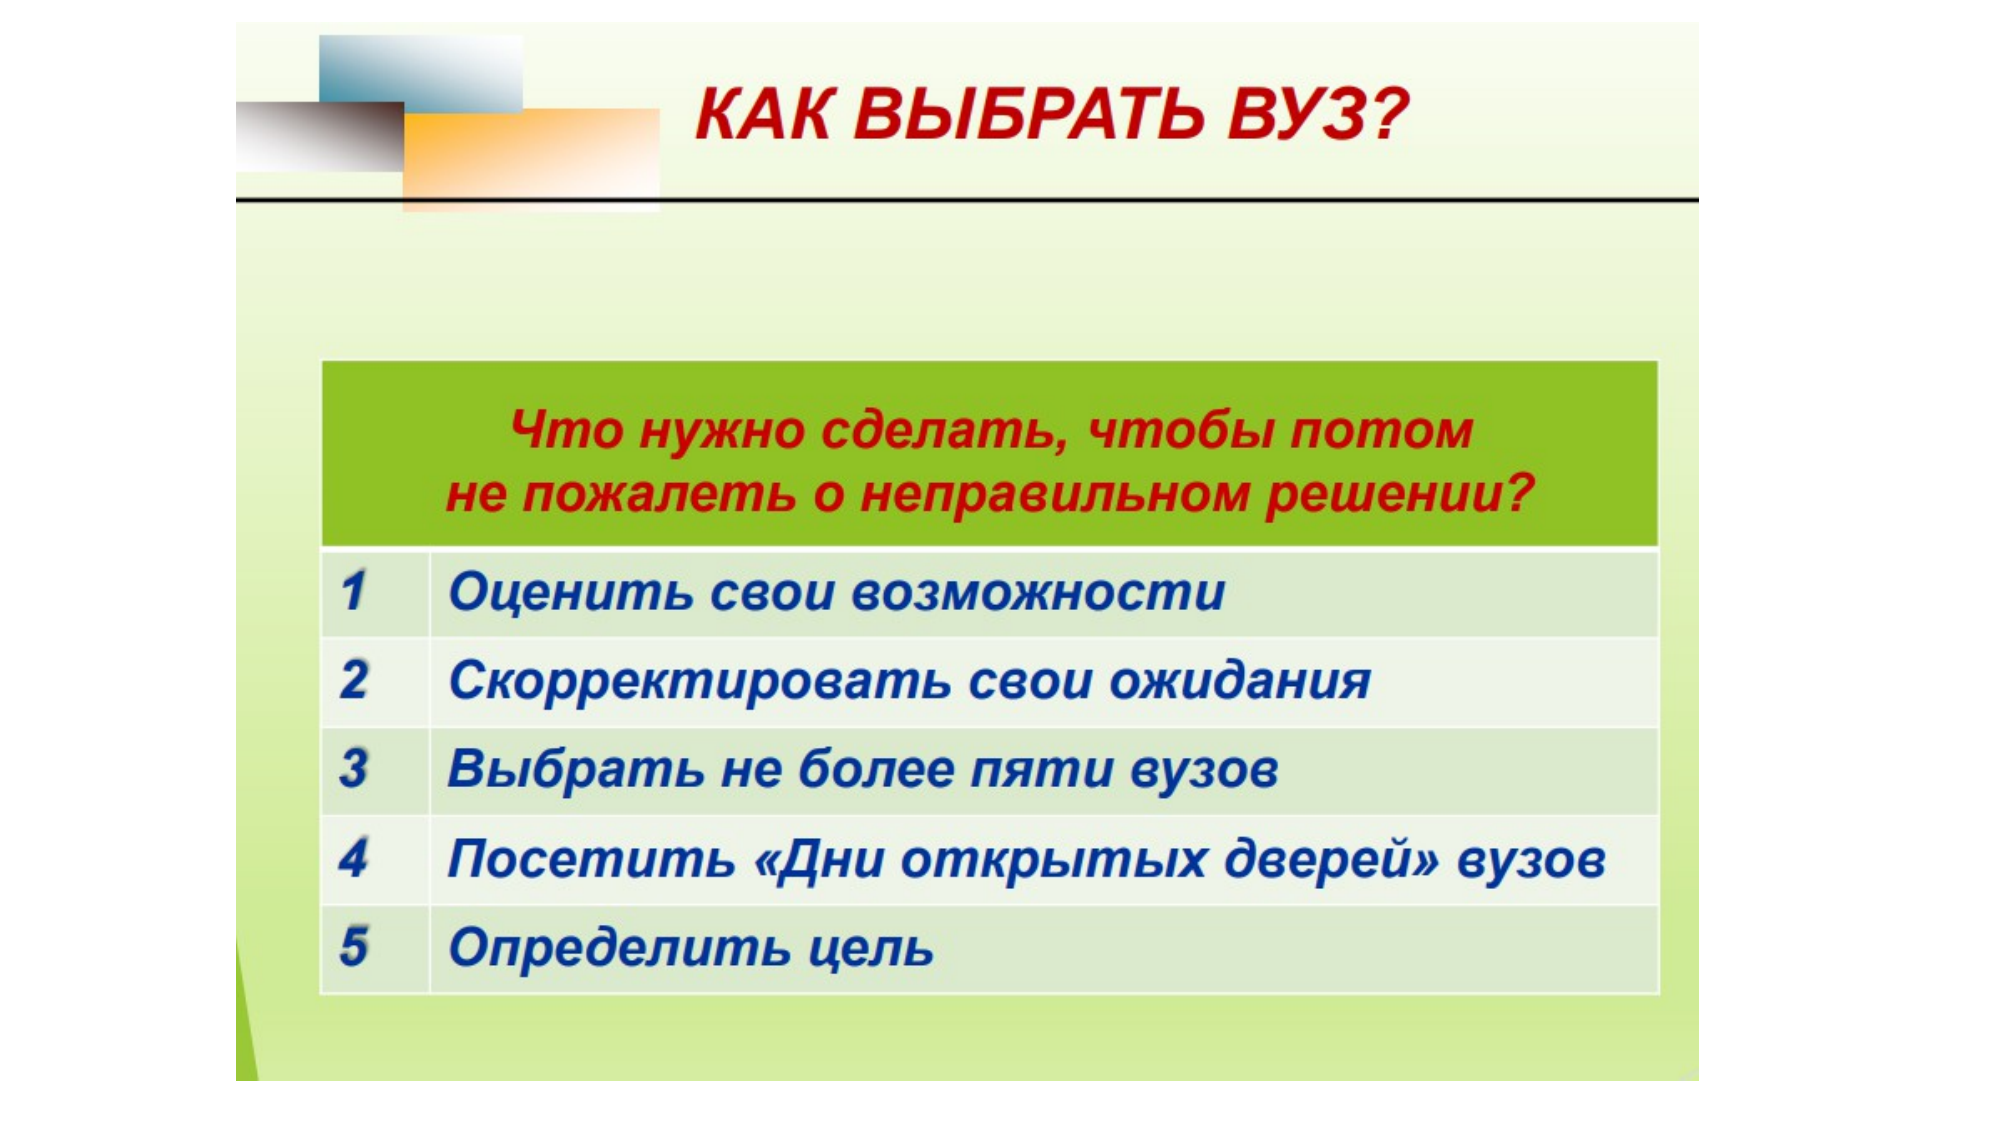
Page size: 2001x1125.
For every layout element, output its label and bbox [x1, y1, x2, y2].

picture [236, 22, 1699, 1081]
